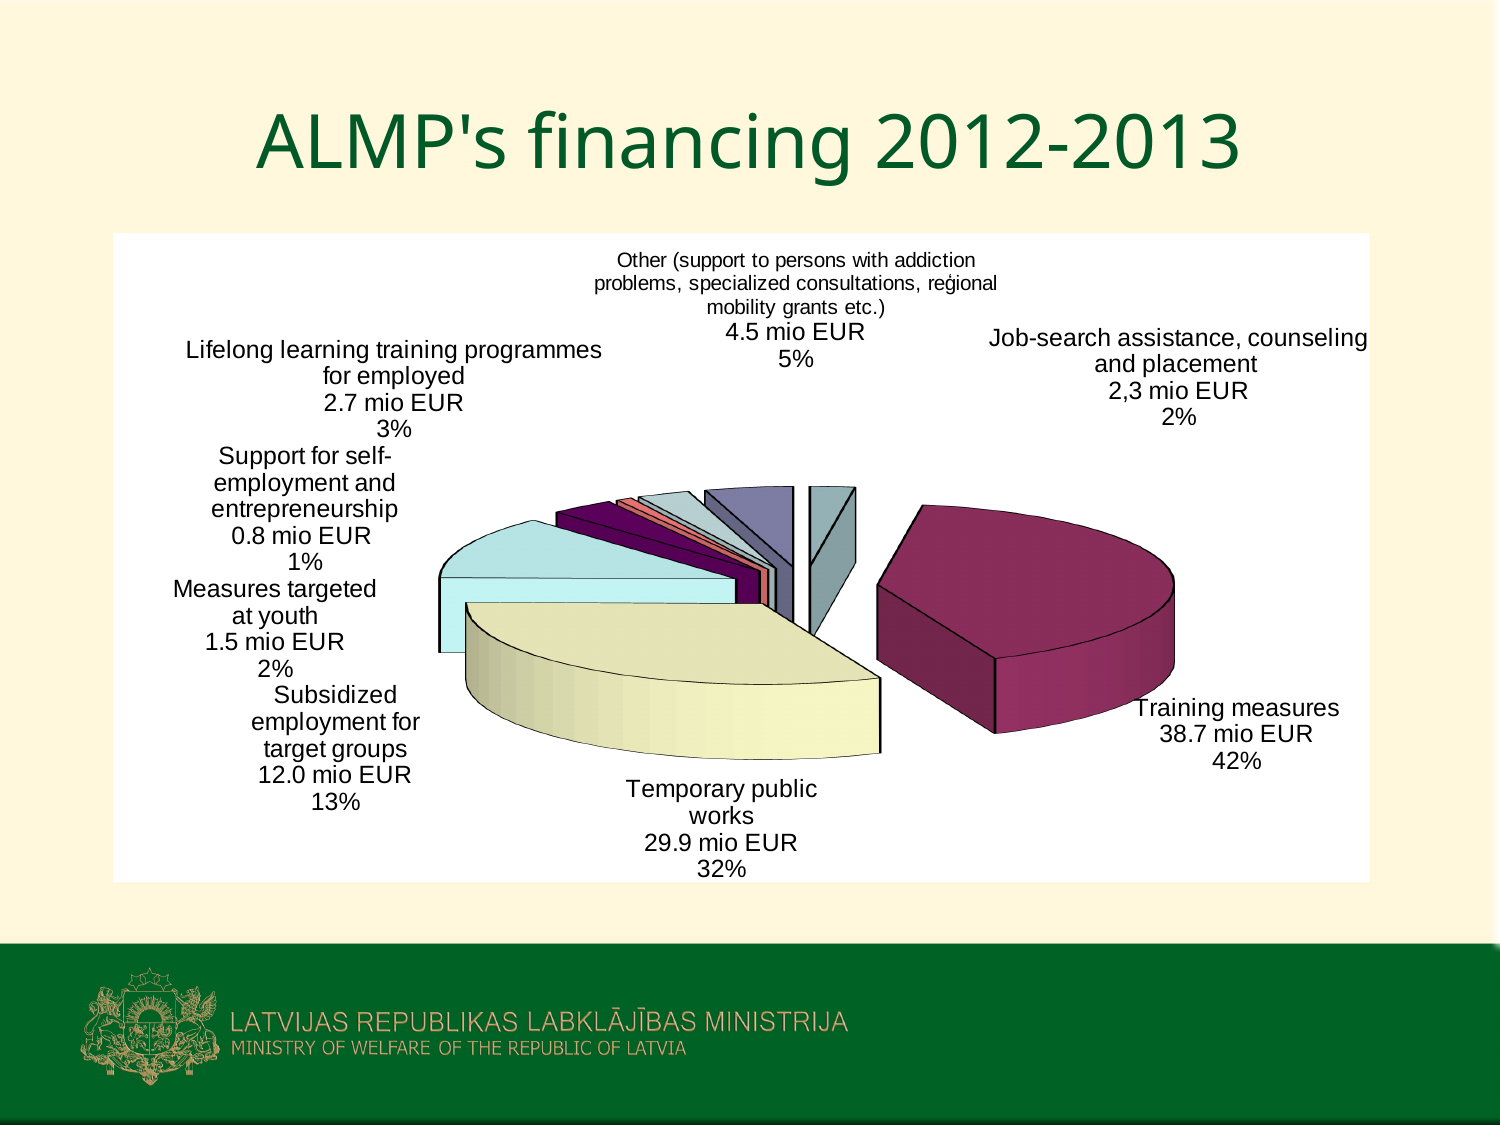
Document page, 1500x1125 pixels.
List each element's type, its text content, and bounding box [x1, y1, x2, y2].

title ALMP's financing 2012-2013 [74, 44, 1426, 233]
chart [112, 232, 1379, 883]
picture [0, 0, 1500, 1125]
